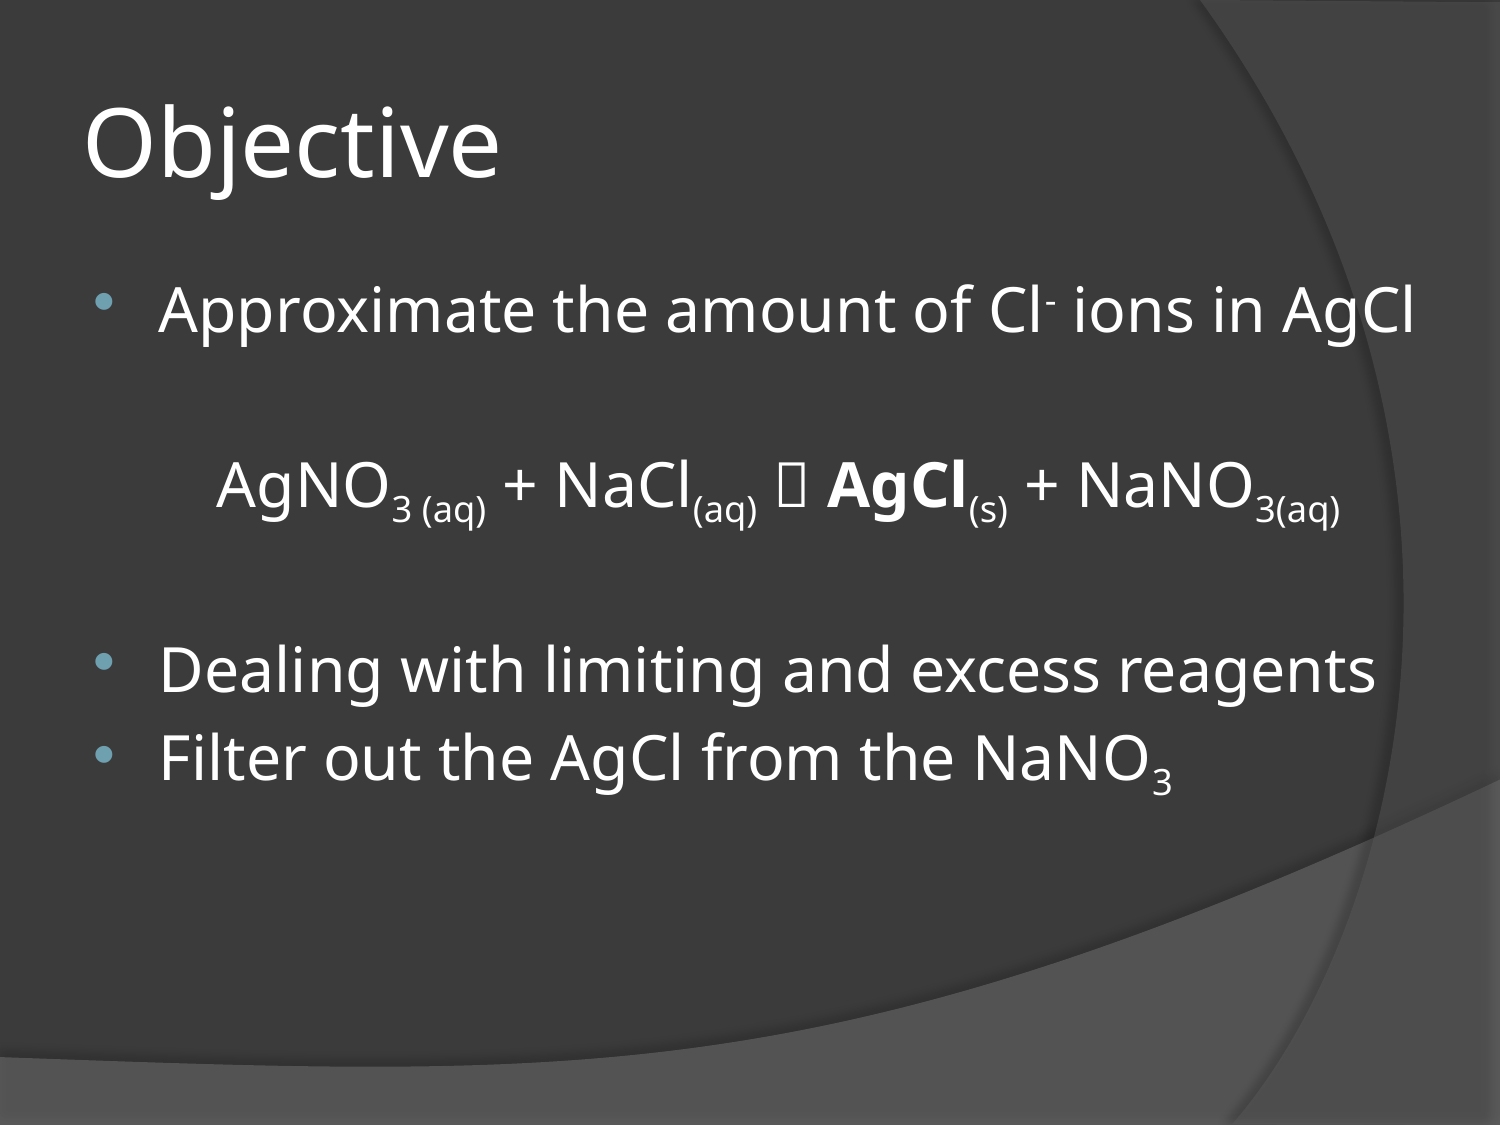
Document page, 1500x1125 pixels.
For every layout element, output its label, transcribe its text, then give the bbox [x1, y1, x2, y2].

title Objective [75, 45, 1300, 233]
list Approximate the amount of Cl- ions in AgCl AgNO3 (aq) + NaCl(aq)  AgCl(s) + NaNO3(aq) Dealing with limiting and excess reagents Filter out the AgCl from the NaNO3 [75, 262, 1477, 1005]
